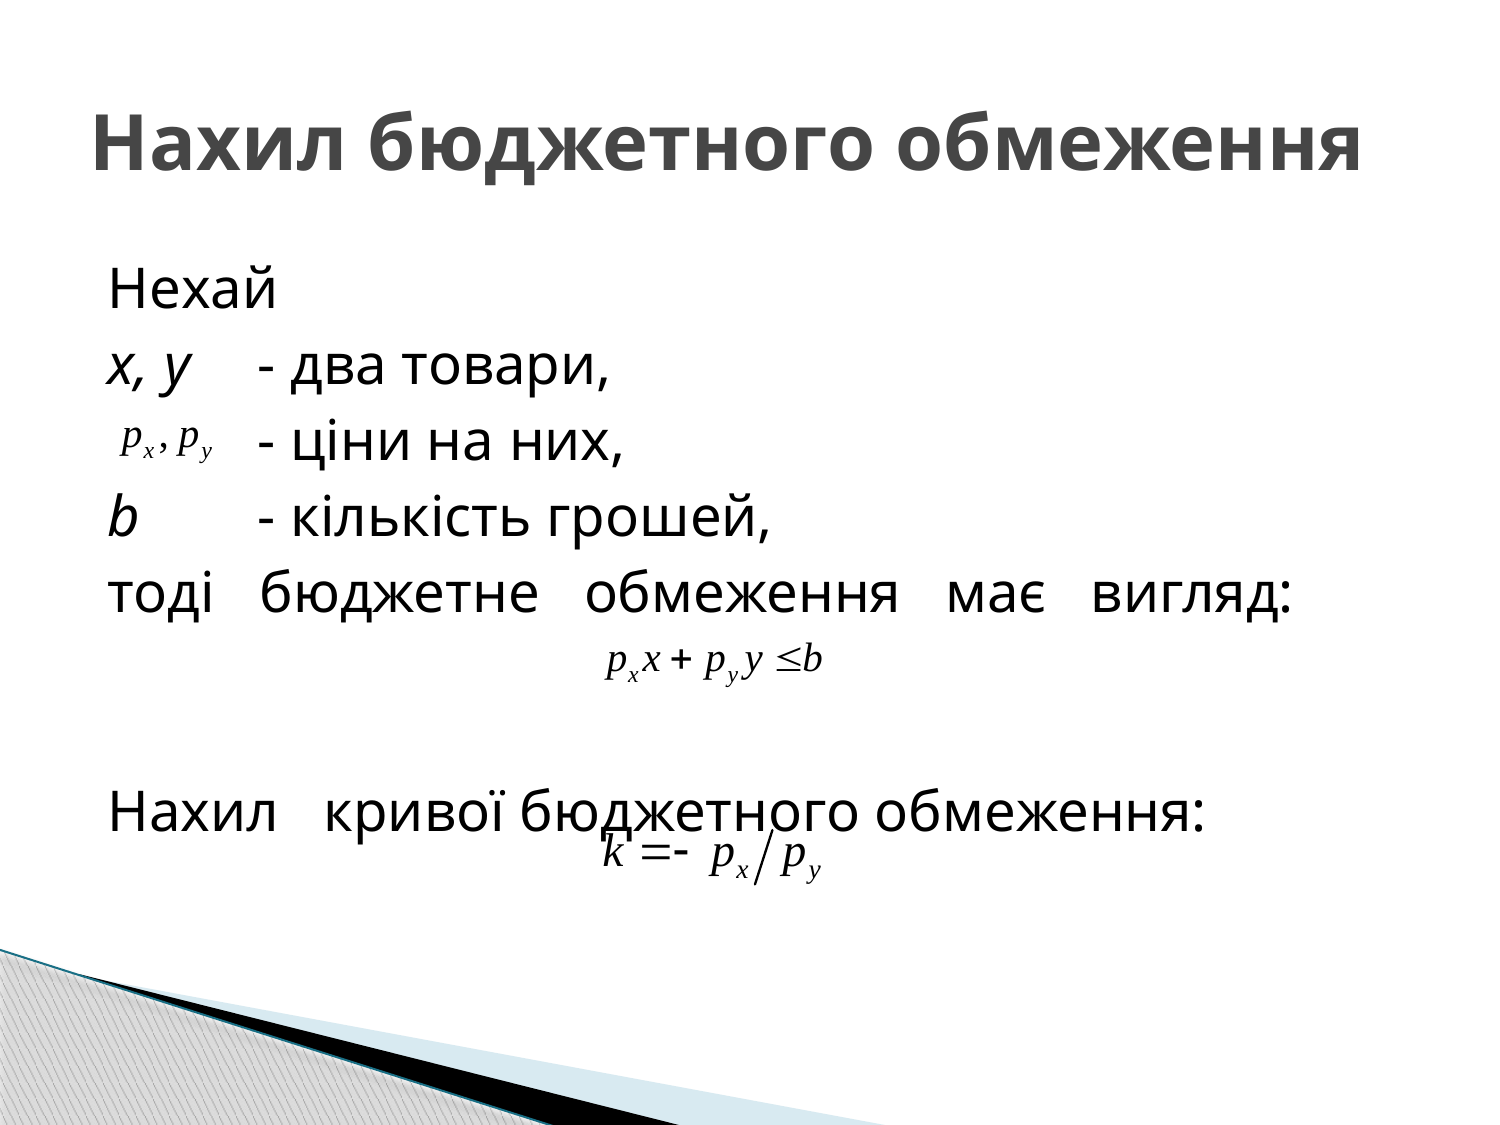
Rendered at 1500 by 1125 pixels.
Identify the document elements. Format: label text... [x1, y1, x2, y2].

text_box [111, 408, 219, 472]
list Нехай х, у - два товари, - ціни на них, b - кількість грошей, тоді бюджетне обмеження має вигляд: Нахил кривої бюджетного обмеження: [75, 245, 1425, 988]
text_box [596, 633, 831, 696]
title Нахил бюджетного обмеження [75, 45, 1425, 233]
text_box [596, 822, 835, 894]
